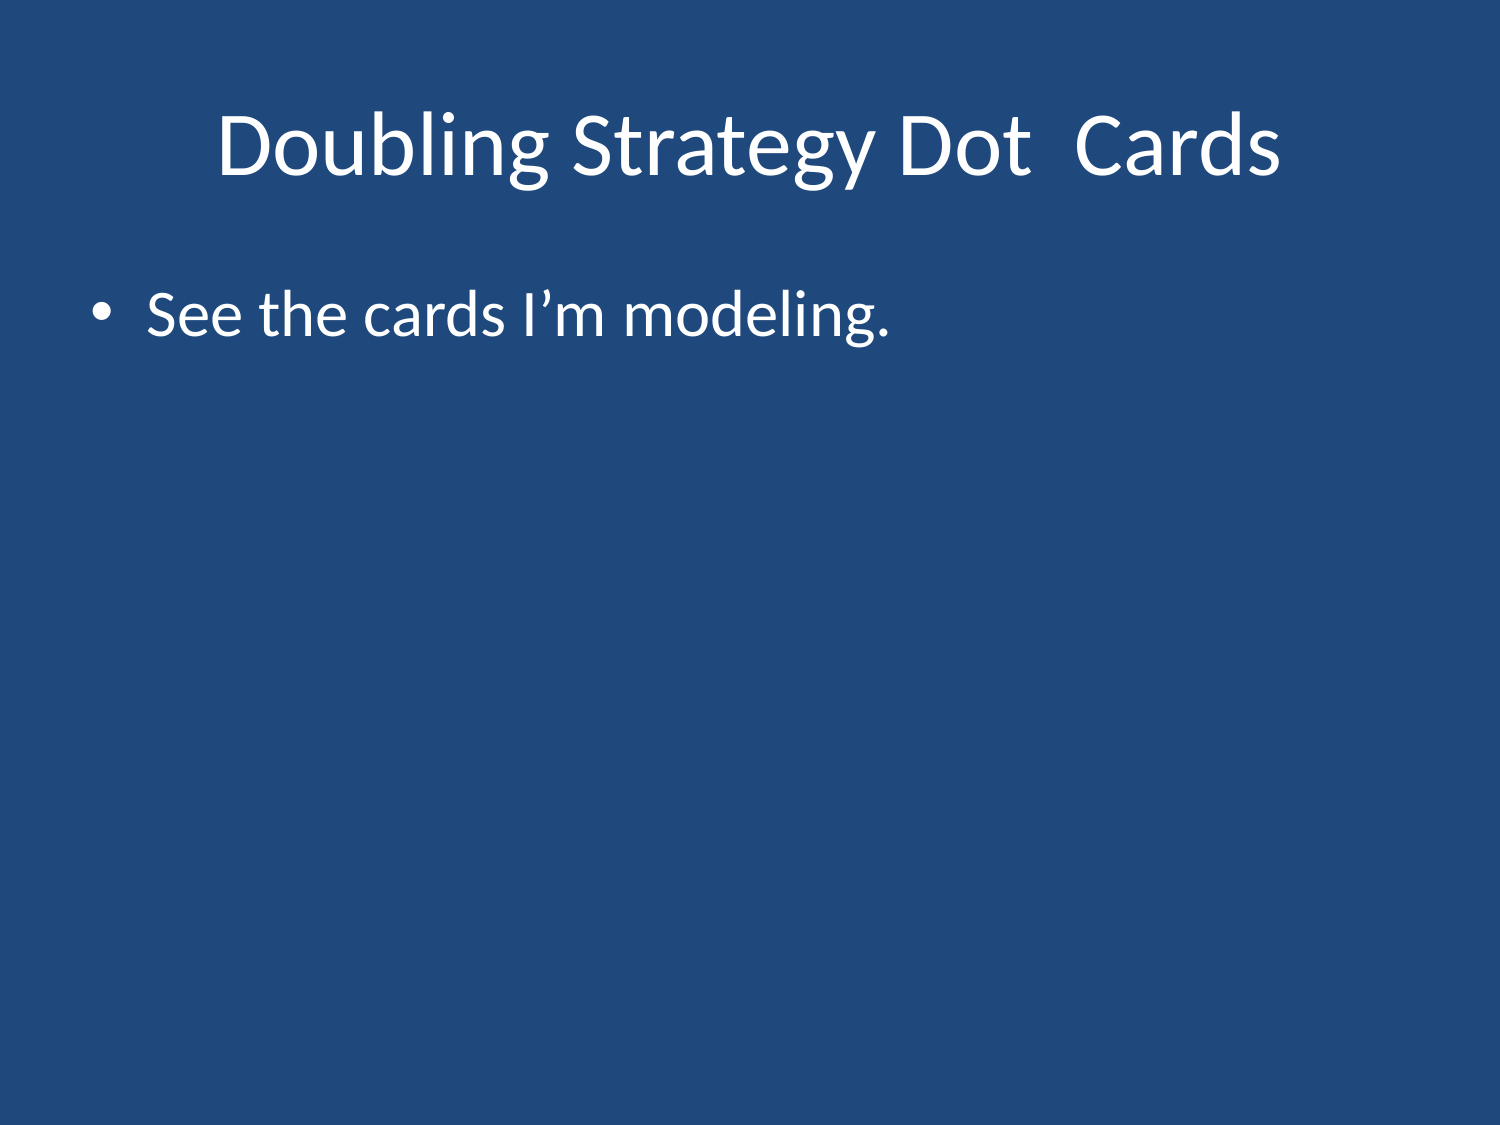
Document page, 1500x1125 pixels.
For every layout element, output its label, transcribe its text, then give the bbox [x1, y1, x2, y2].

list See the cards I’m modeling. [75, 262, 1425, 1005]
title Doubling Strategy Dot Cards [75, 45, 1425, 233]
